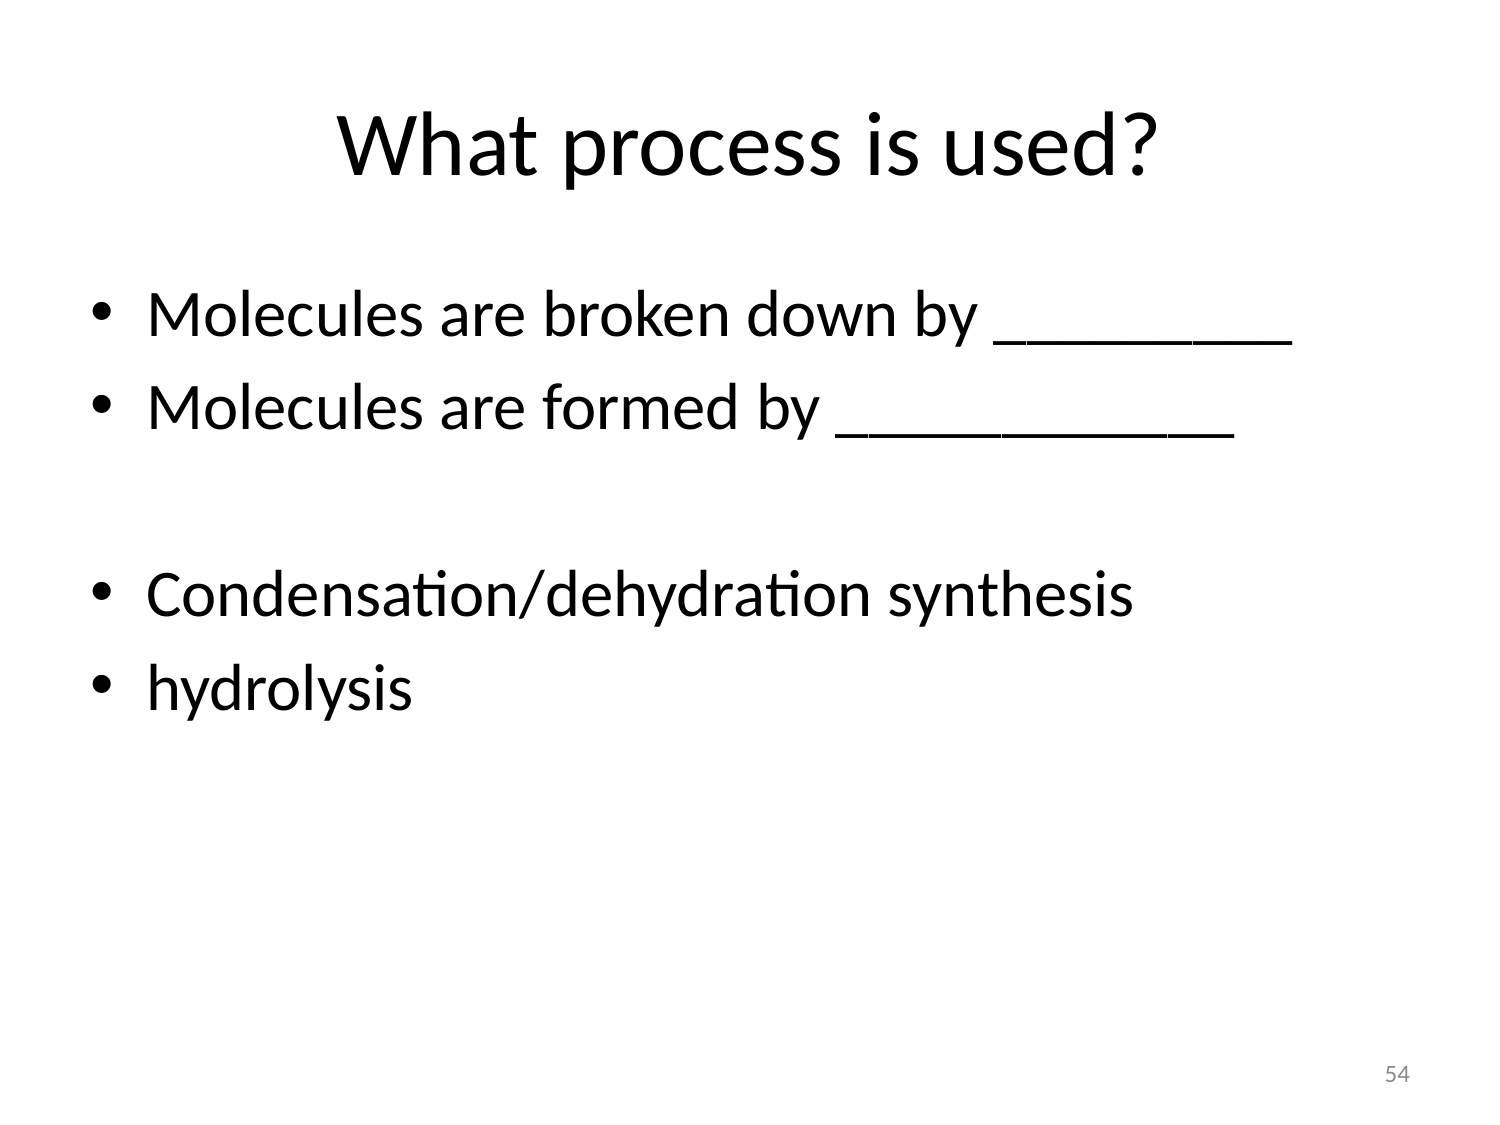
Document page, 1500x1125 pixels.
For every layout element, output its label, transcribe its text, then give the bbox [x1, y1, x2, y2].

title What process is used? [75, 45, 1425, 233]
slide_number 54 [1074, 1042, 1425, 1103]
list Molecules are broken down by _________ Molecules are formed by ____________ Condensation/dehydration synthesis hydrolysis [75, 262, 1425, 1005]
